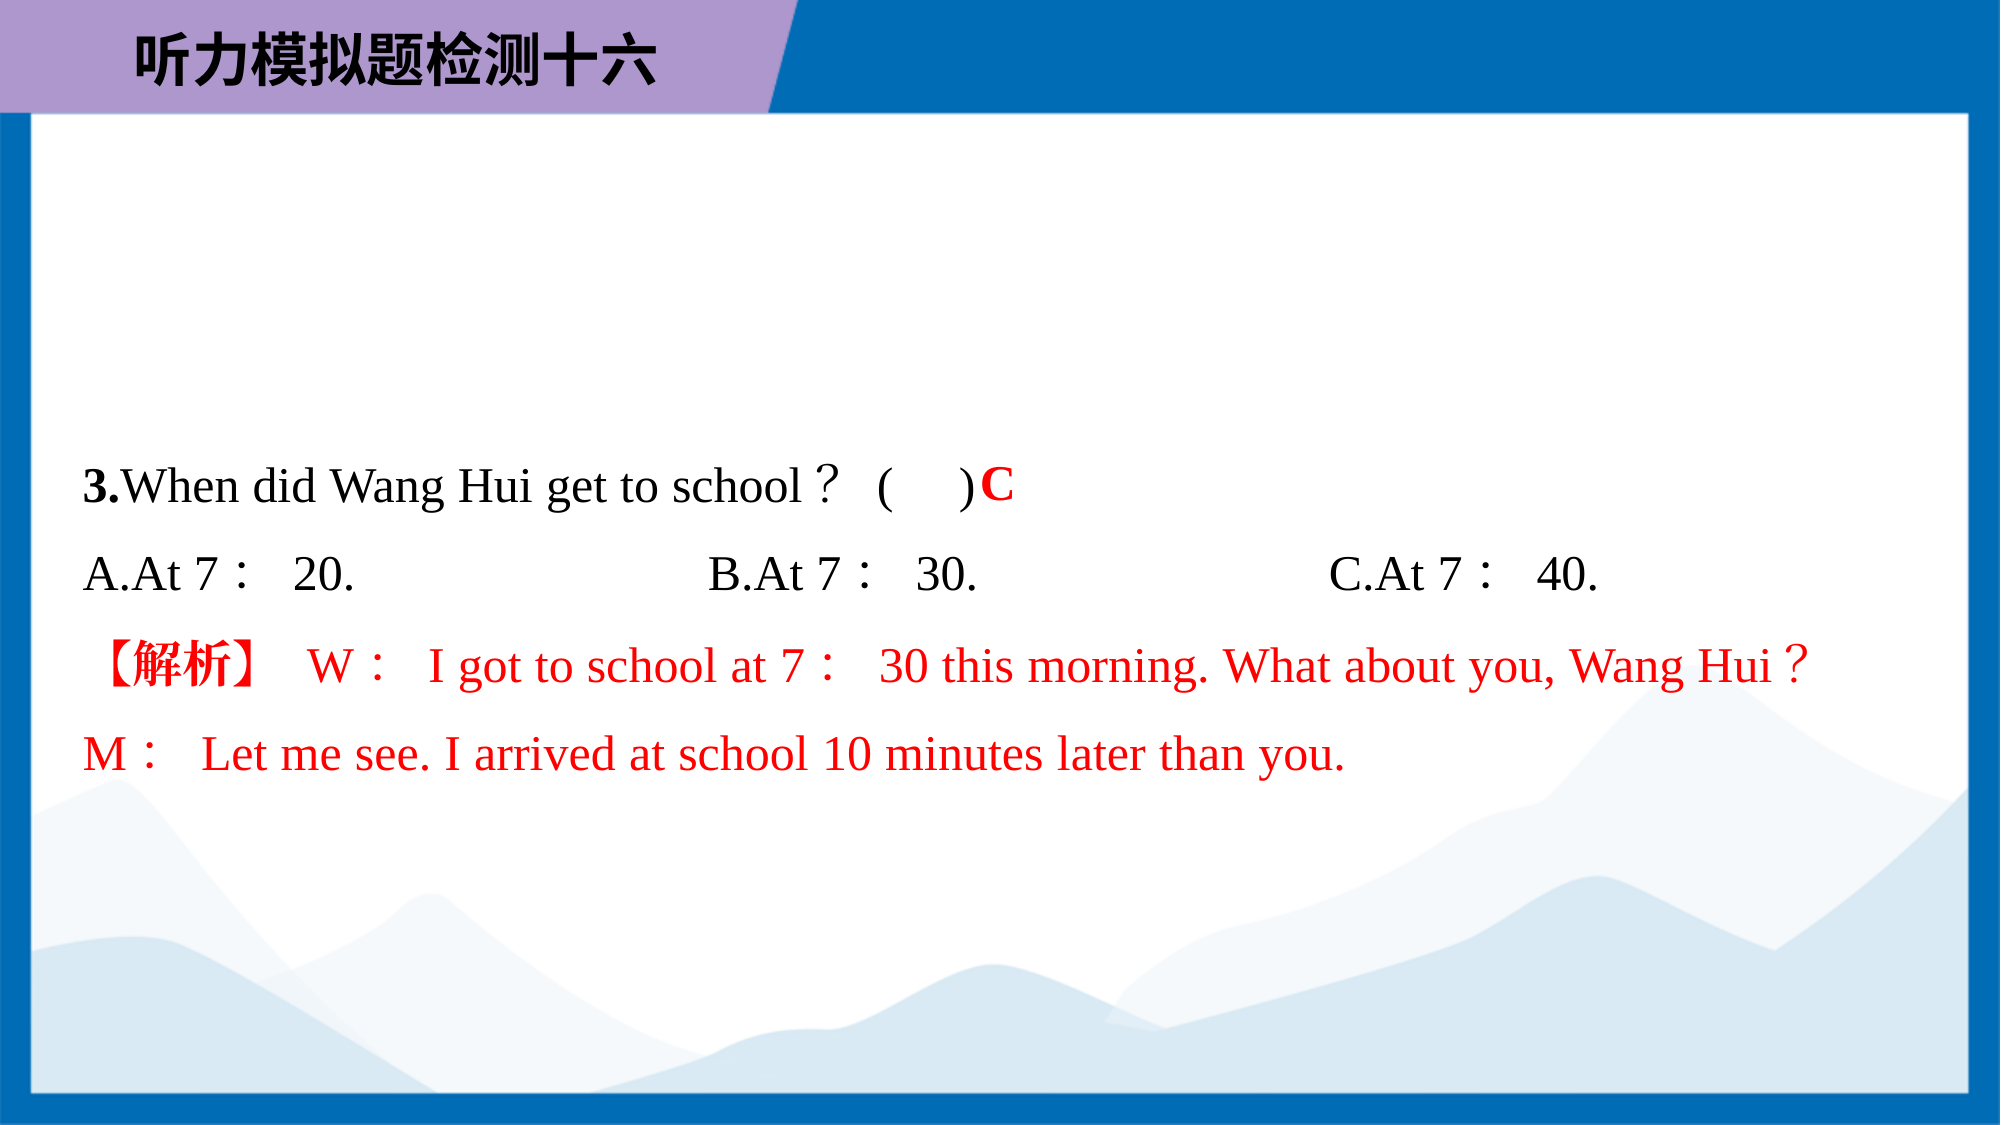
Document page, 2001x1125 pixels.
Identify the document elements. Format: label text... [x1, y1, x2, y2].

text_box 3.When did Wang Hui get to school？( ) [82, 424, 1917, 503]
text_box A.At 7：20. B.At 7：30. C.At 7：40. [82, 512, 1917, 591]
picture [0, 0, 2000, 1125]
text_box C [961, 423, 1034, 502]
text_box 【解析】 W：I got to school at 7：30 this morning. What about you, Wang Hui？ M：Let me see. I arrived at school 10 minutes later than you. [82, 601, 1917, 771]
